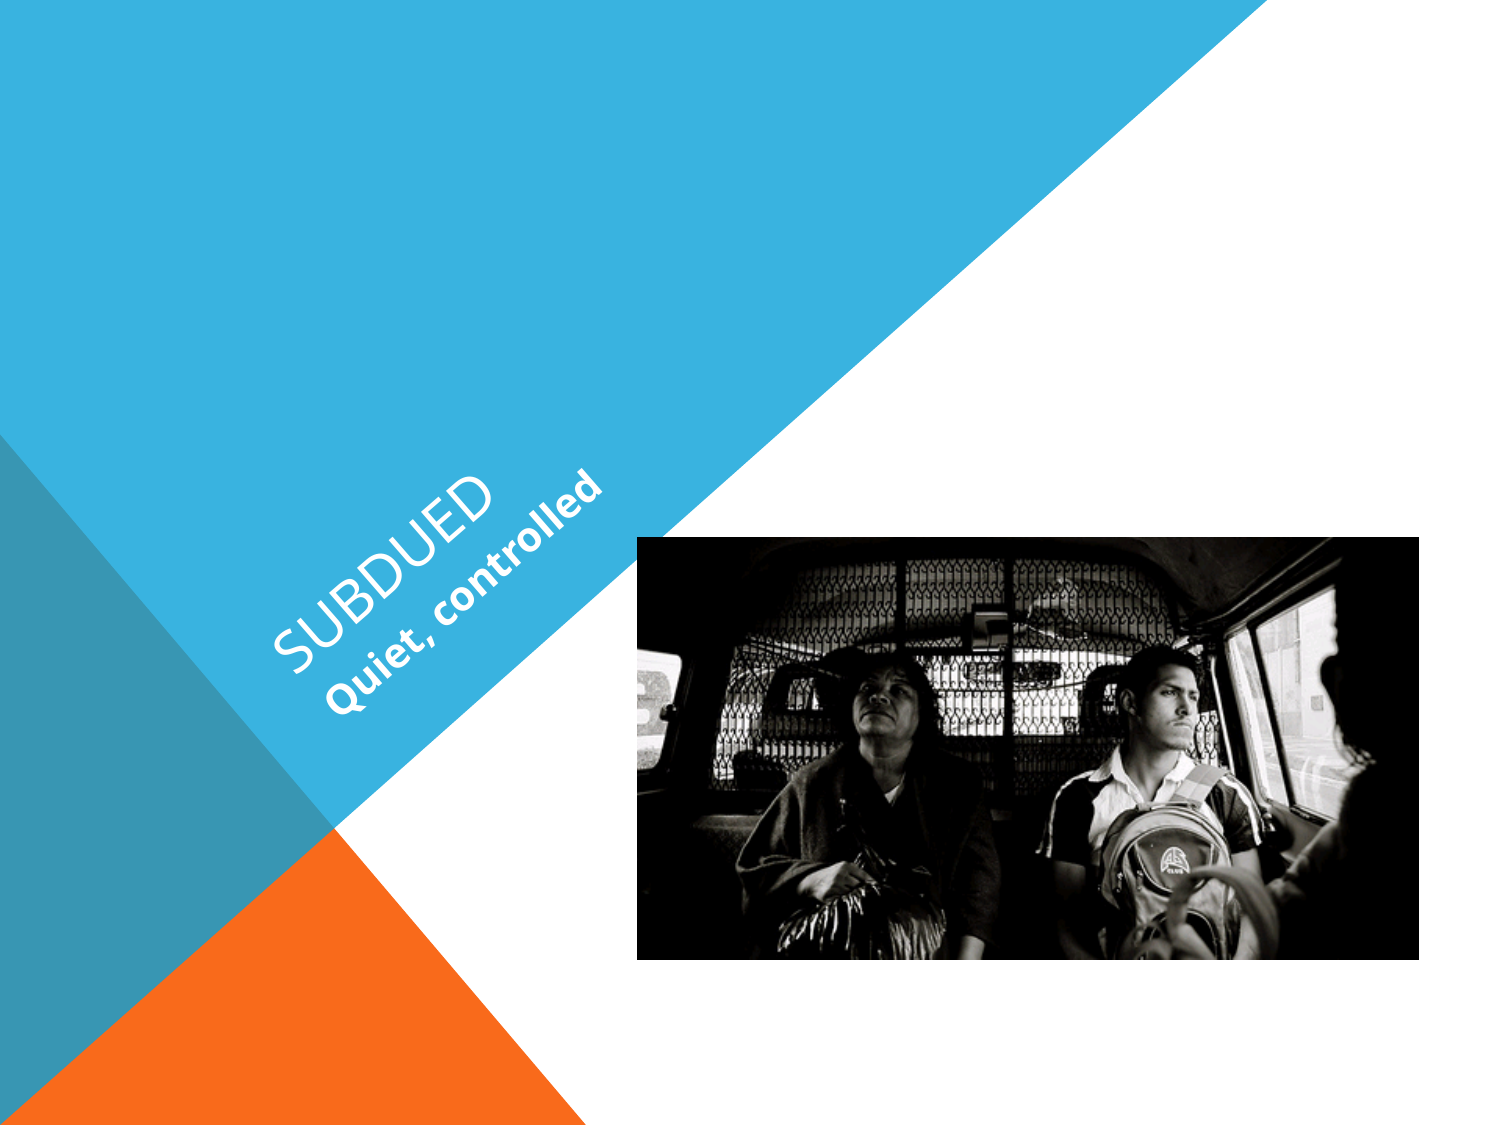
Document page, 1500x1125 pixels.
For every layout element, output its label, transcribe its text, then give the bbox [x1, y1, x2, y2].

picture [637, 537, 1419, 960]
list Quiet, controlled [295, 70, 1081, 772]
title subdued [174, 0, 938, 696]
